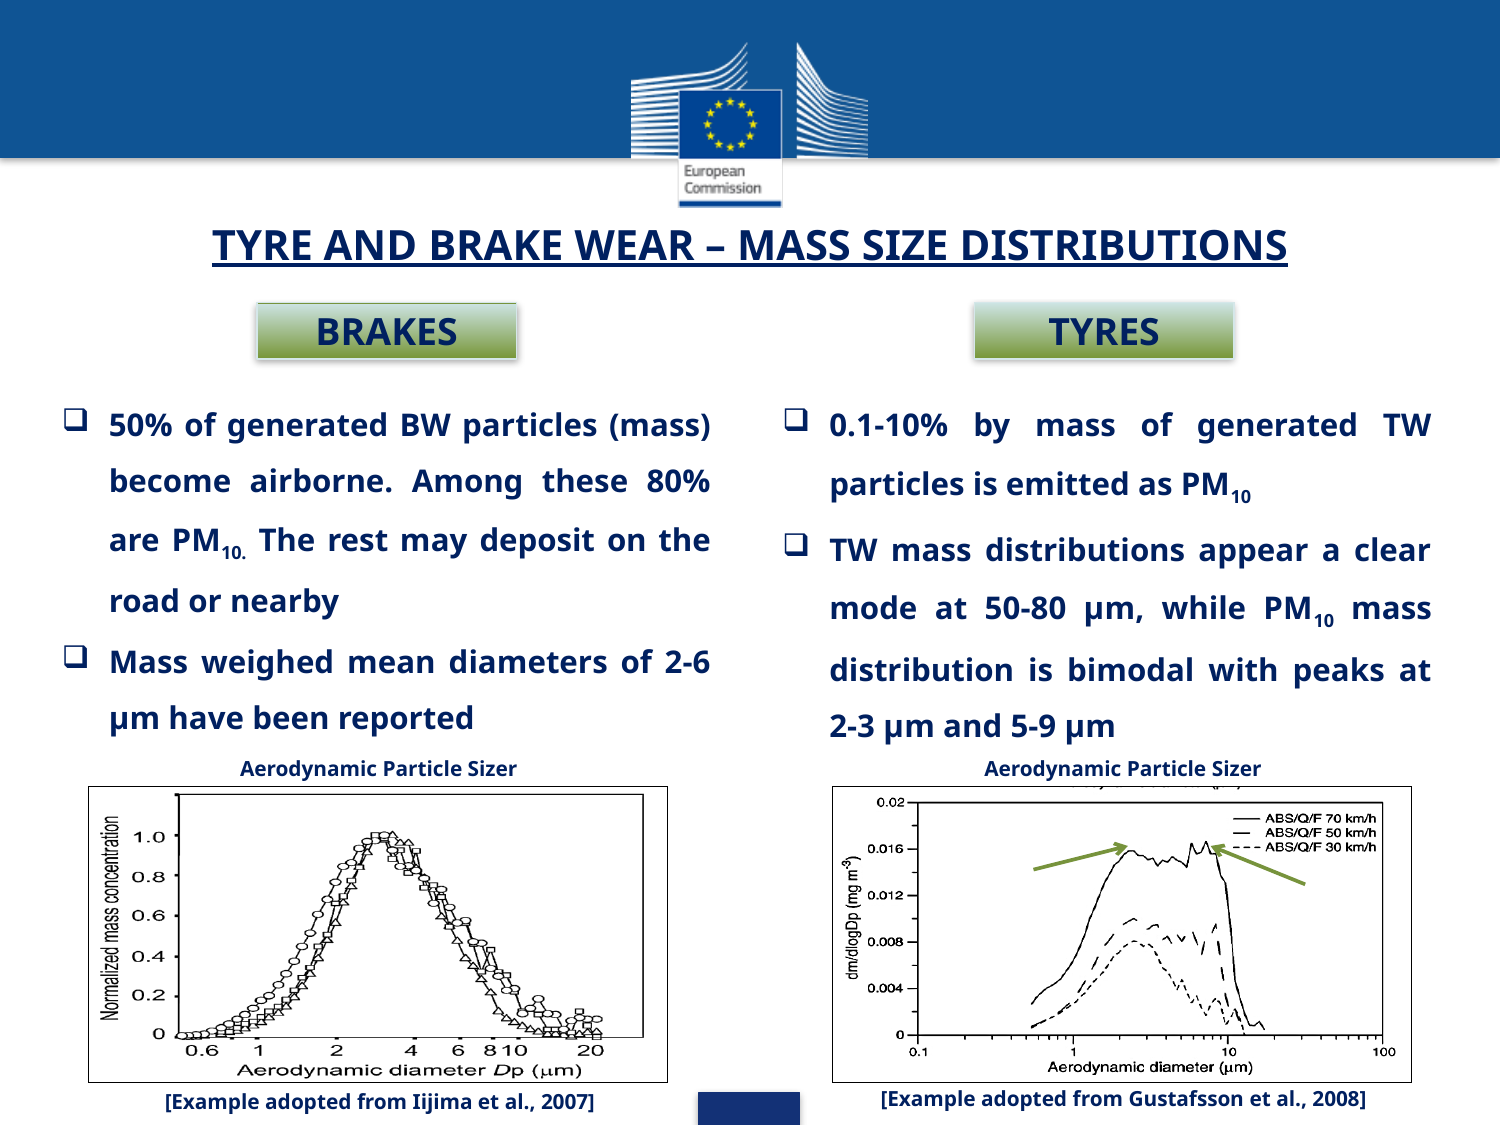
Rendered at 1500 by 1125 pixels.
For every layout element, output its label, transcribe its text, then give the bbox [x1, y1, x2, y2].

text_box Aerodynamic Particle Sizer [832, 751, 1414, 784]
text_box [1033, 845, 1129, 870]
picture [631, 42, 868, 208]
text_box 0.1-10% by mass of generated TW particles is emitted as PM10 TW mass distributions appear a clear mode at 50-80 μm, while PM10 mass distribution is bimodal with peaks at 2-3 μm and 5-9 μm [767, 379, 1447, 751]
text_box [1210, 845, 1306, 885]
text_box TYRES [974, 302, 1235, 360]
text_box [Example adopted from Iijima et al., 2007] [92, 1091, 668, 1120]
title BRAKES [256, 302, 517, 360]
picture [832, 786, 1412, 1083]
text_box [Example adopted from Gustafsson et al., 2008] [820, 1082, 1427, 1115]
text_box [46, 379, 727, 1083]
text_box TYRE AND BRAKE WEAR – MASS SIZE DISTRIBUTIONS [44, 208, 1456, 279]
